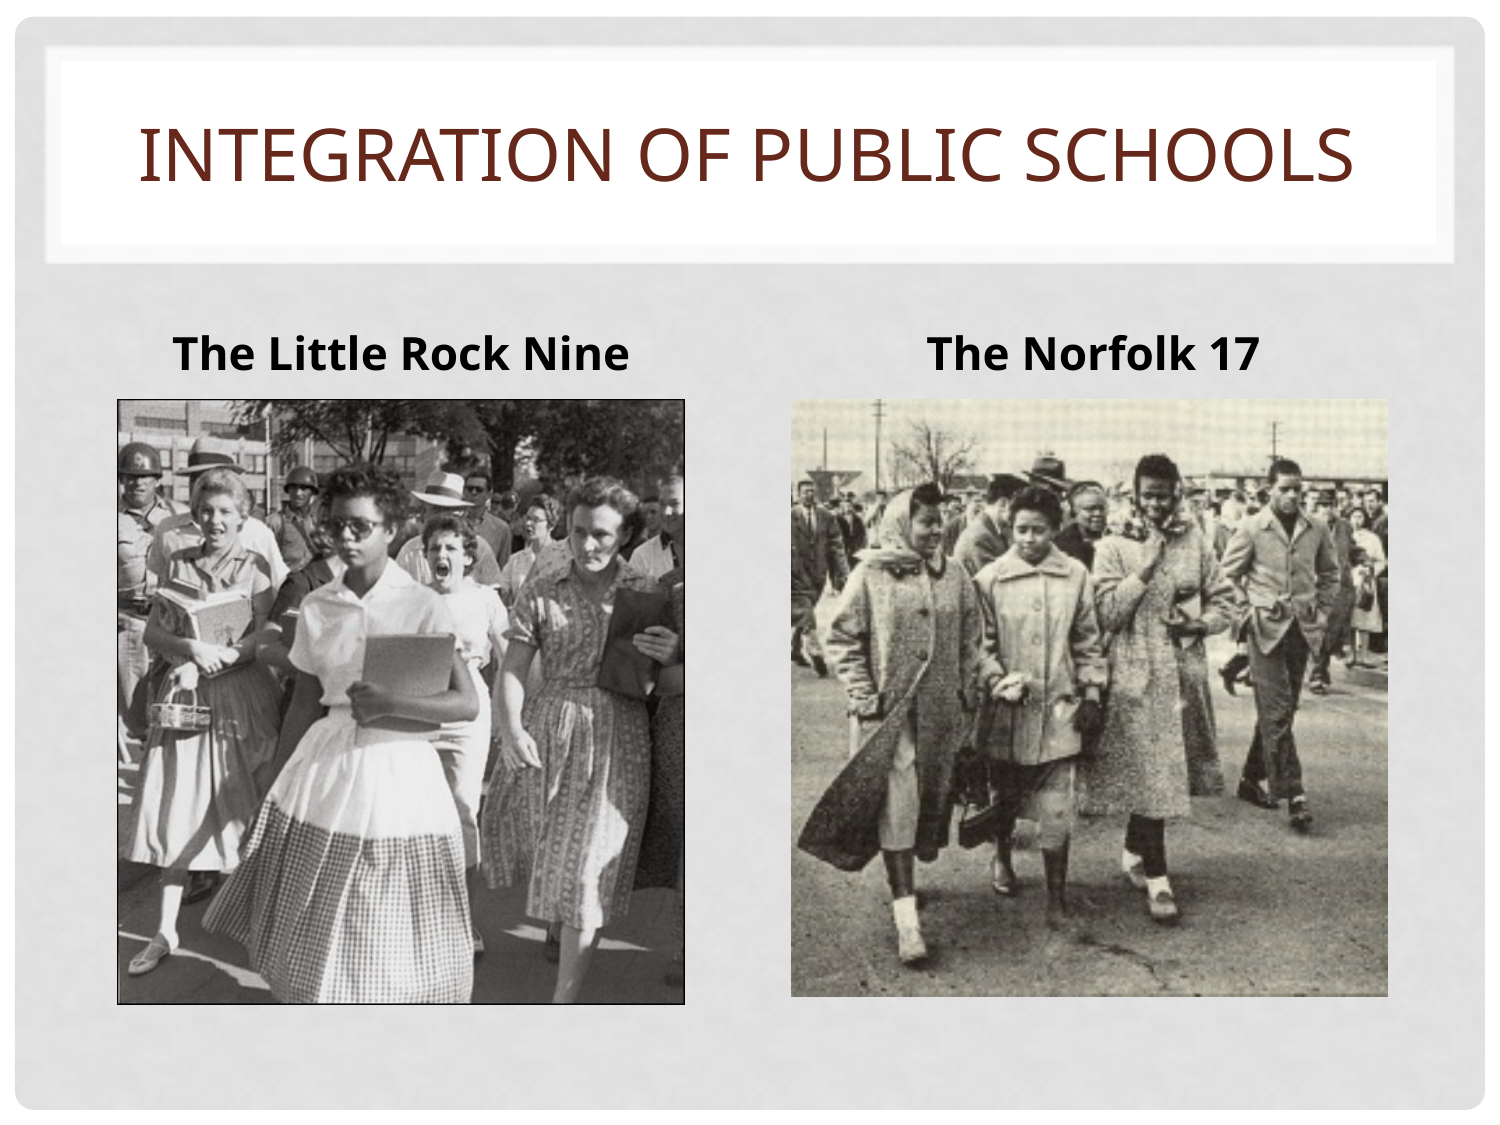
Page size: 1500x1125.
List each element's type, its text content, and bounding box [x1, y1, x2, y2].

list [790, 399, 1388, 997]
list The Little Rock Nine [69, 282, 733, 388]
title Integration of public schools [69, 66, 1425, 238]
list The Norfolk 17 [761, 282, 1425, 388]
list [117, 399, 685, 1006]
